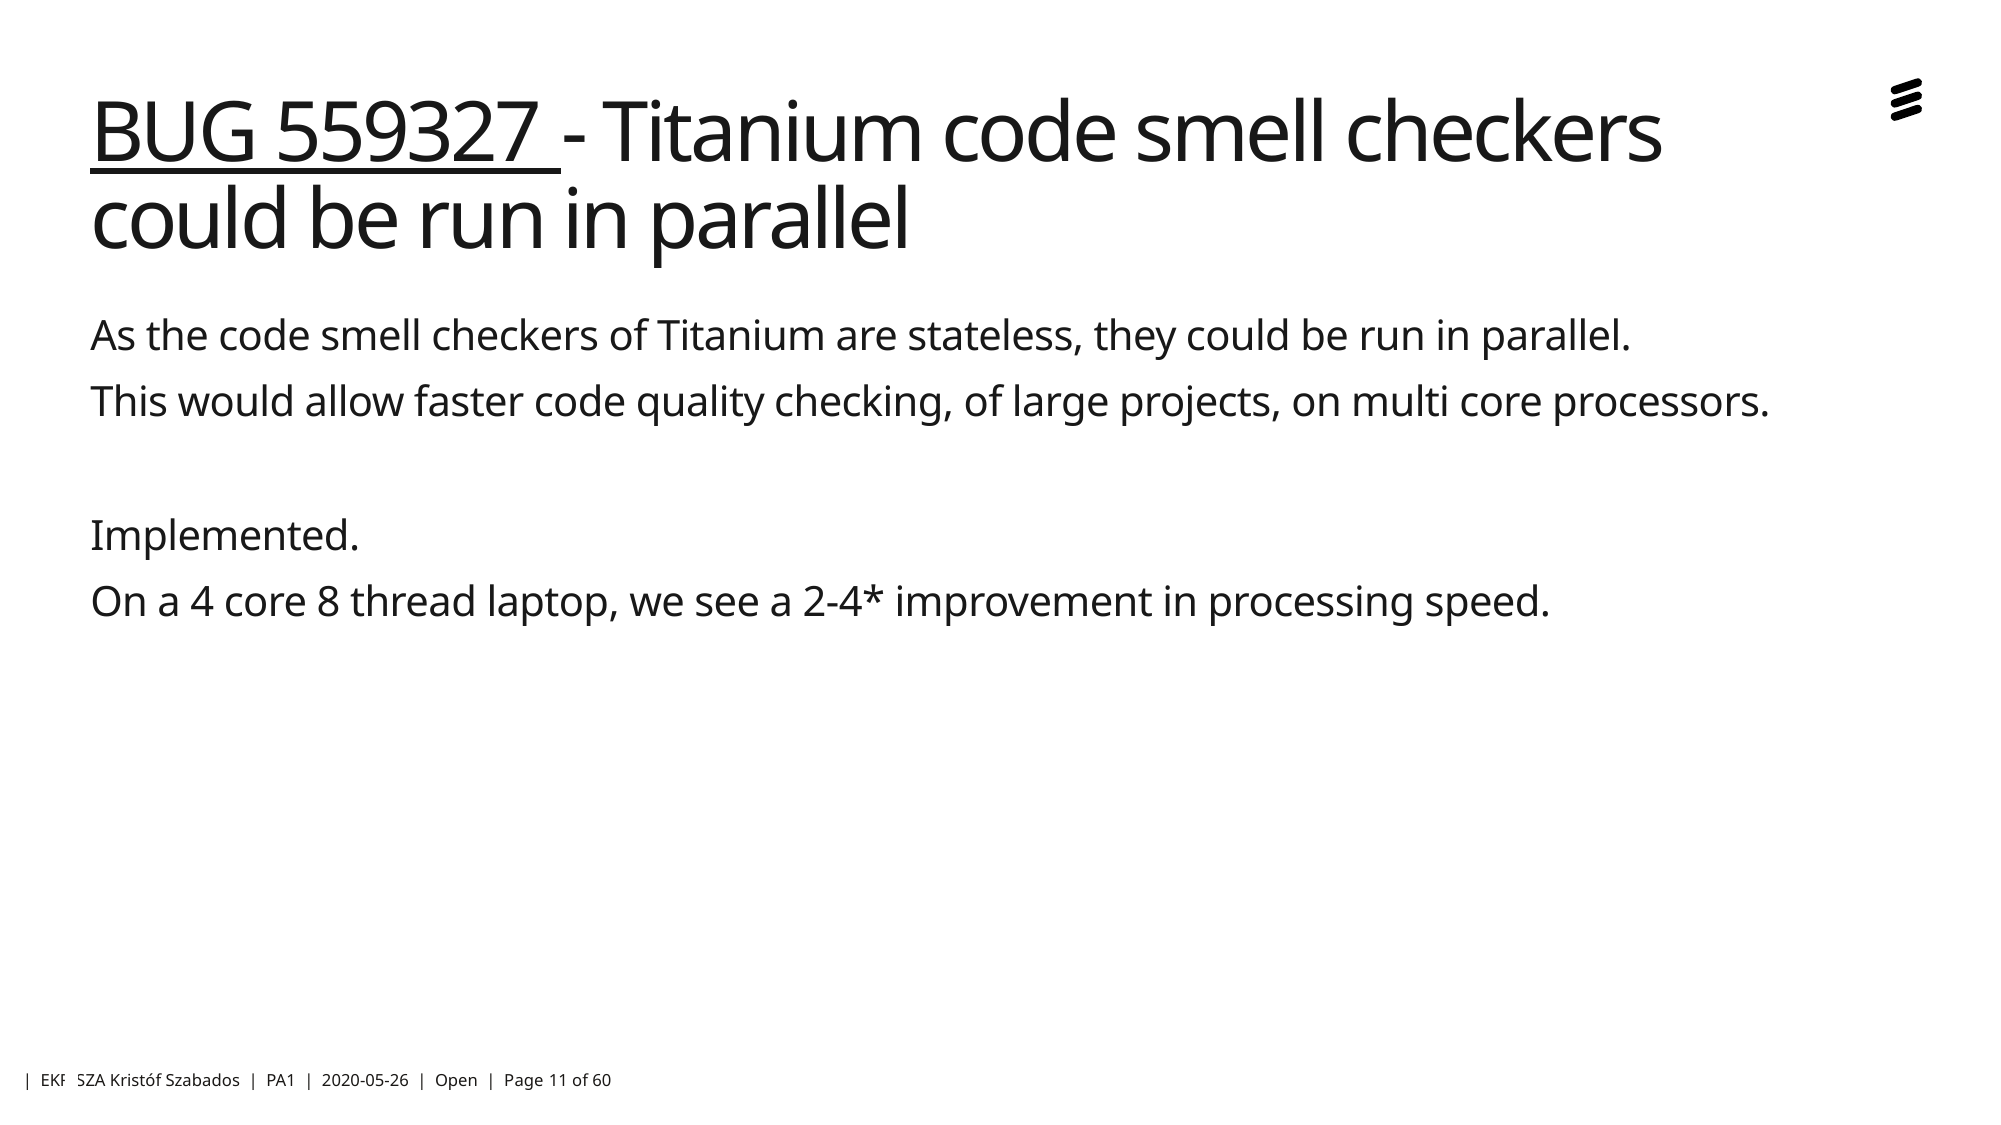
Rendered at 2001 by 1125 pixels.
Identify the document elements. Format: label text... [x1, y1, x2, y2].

title BUG 559327 - Titanium code smell checkers could be run in parallel [78, 77, 1805, 256]
list As the code smell checkers of Titanium are stateless, they could be run in parallel. This would allow faster code quality checking, of large projects, on multi core processors. Implemented. On a 4 core 8 thread laptop, we see a 2-4* improvement in processing speed. [78, 302, 1922, 1024]
